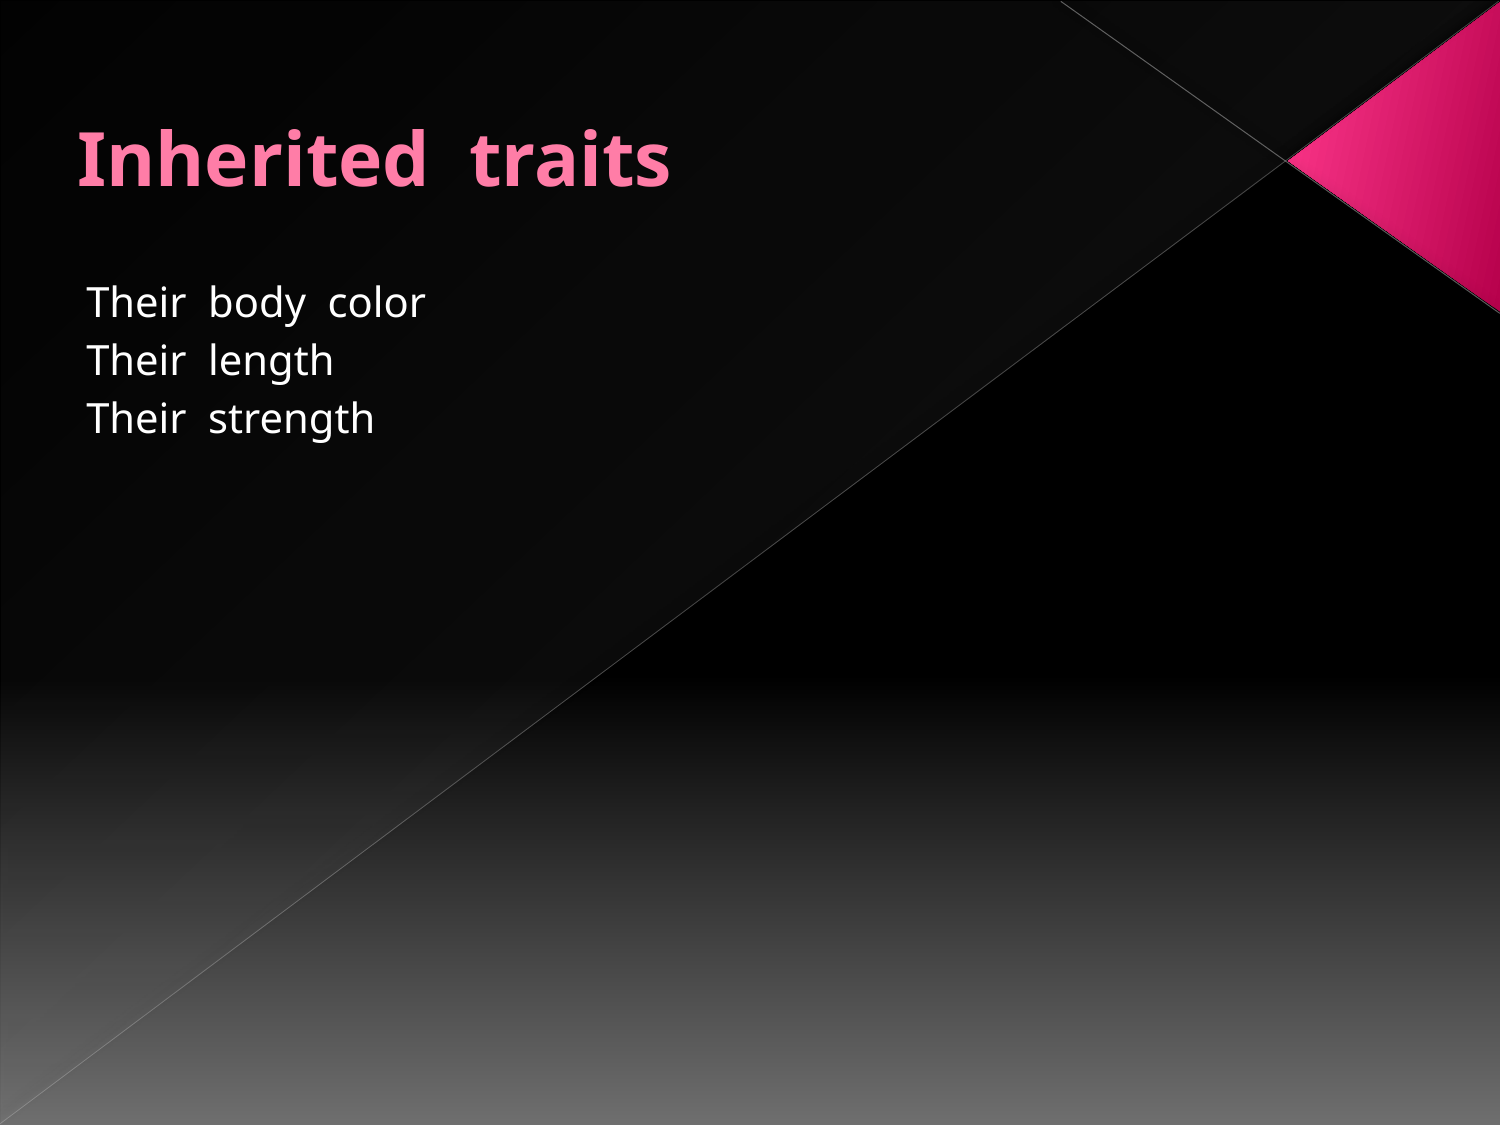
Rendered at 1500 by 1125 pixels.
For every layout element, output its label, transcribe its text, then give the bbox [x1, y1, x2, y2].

title Inherited traits [62, 44, 1250, 268]
list Their body color Their length Their strength [62, 267, 700, 643]
